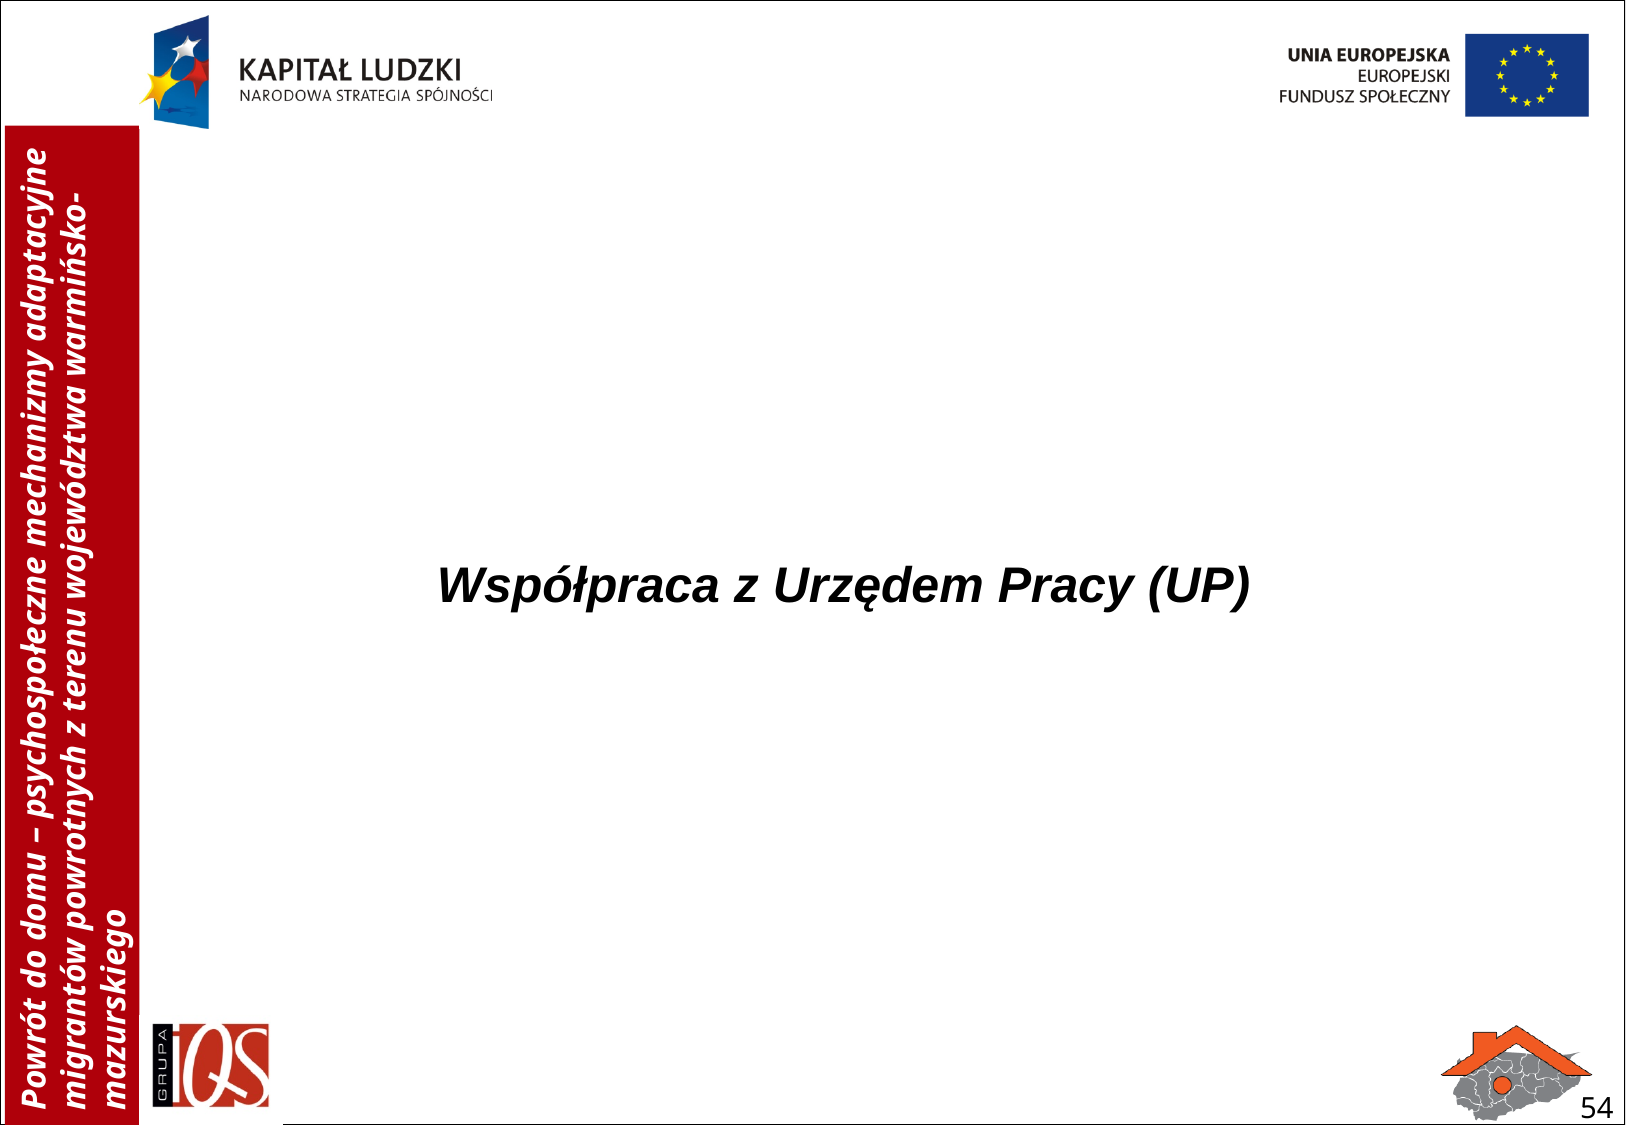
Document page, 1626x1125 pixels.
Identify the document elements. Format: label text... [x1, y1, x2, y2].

picture [139, 15, 492, 129]
picture [1515, 1023, 1594, 1082]
picture [1250, 7, 1617, 143]
slide_number 54 [1515, 1082, 1625, 1125]
list Współpraca z Urzędem Pracy (UP) [226, 545, 1515, 1125]
picture [139, 1015, 226, 1125]
